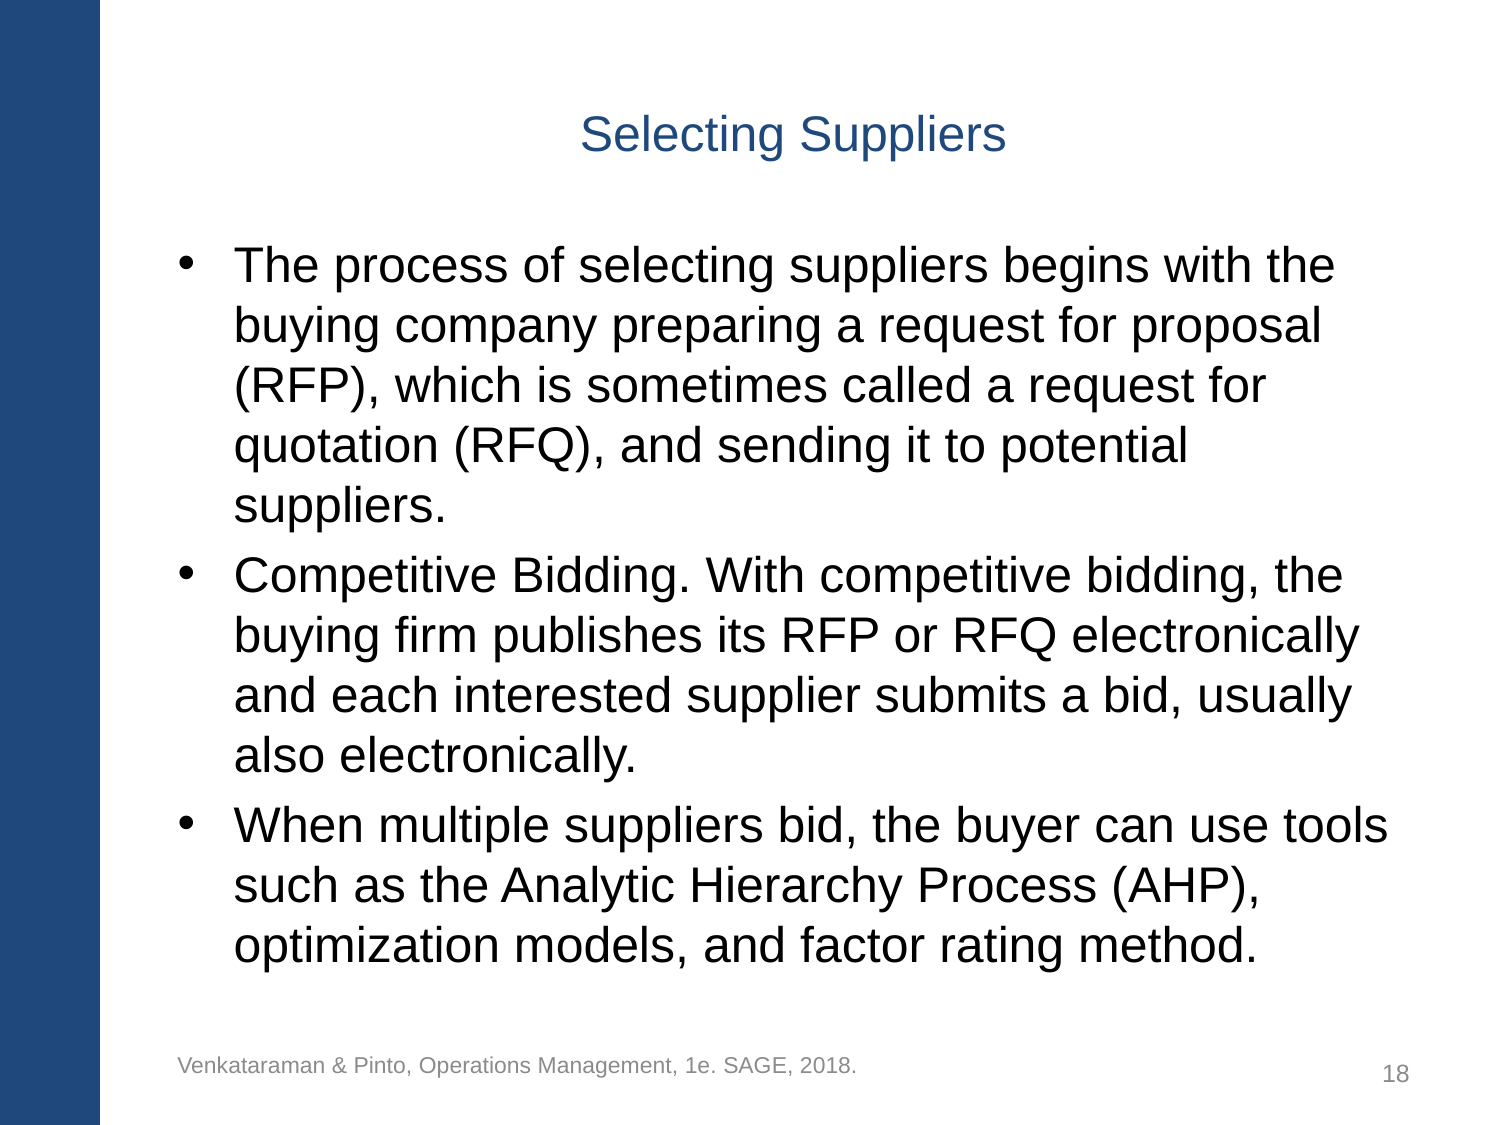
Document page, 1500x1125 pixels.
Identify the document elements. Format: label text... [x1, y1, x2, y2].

title Selecting Suppliers [162, 37, 1425, 224]
slide_number 18 [1350, 1042, 1425, 1103]
list The process of selecting suppliers begins with the buying company preparing a request for proposal (RFP), which is sometimes called a request for quotation (RFQ), and sending it to potential suppliers. Competitive Bidding. With competitive bidding, the buying firm publishes its RFP or RFQ electronically and each interested supplier submits a bid, usually also electronically. When multiple suppliers bid, the buyer can use tools such as the Analytic Hierarchy Process (AHP), optimization models, and factor rating method. [162, 224, 1425, 1013]
footer Venkataraman & Pinto, Operations Management, 1e. SAGE, 2018. [162, 1042, 1313, 1103]
